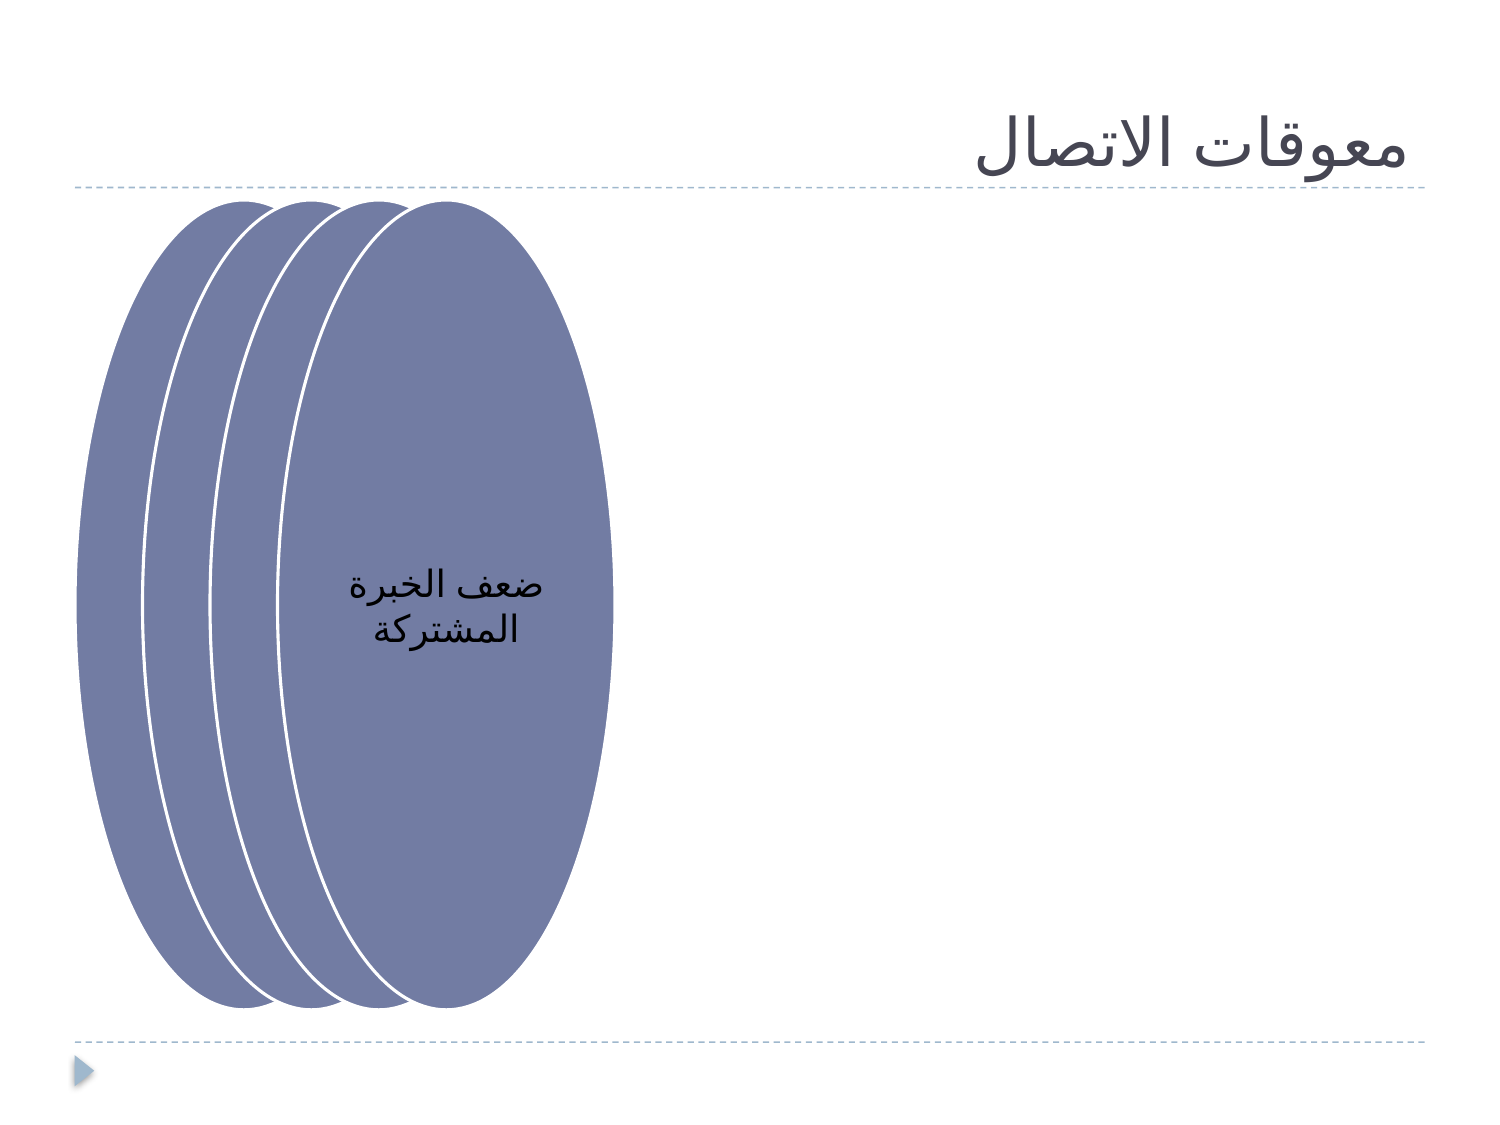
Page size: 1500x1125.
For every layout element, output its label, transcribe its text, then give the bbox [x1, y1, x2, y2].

title معوقات الاتصال [75, 24, 1425, 188]
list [74, 199, 1426, 1011]
